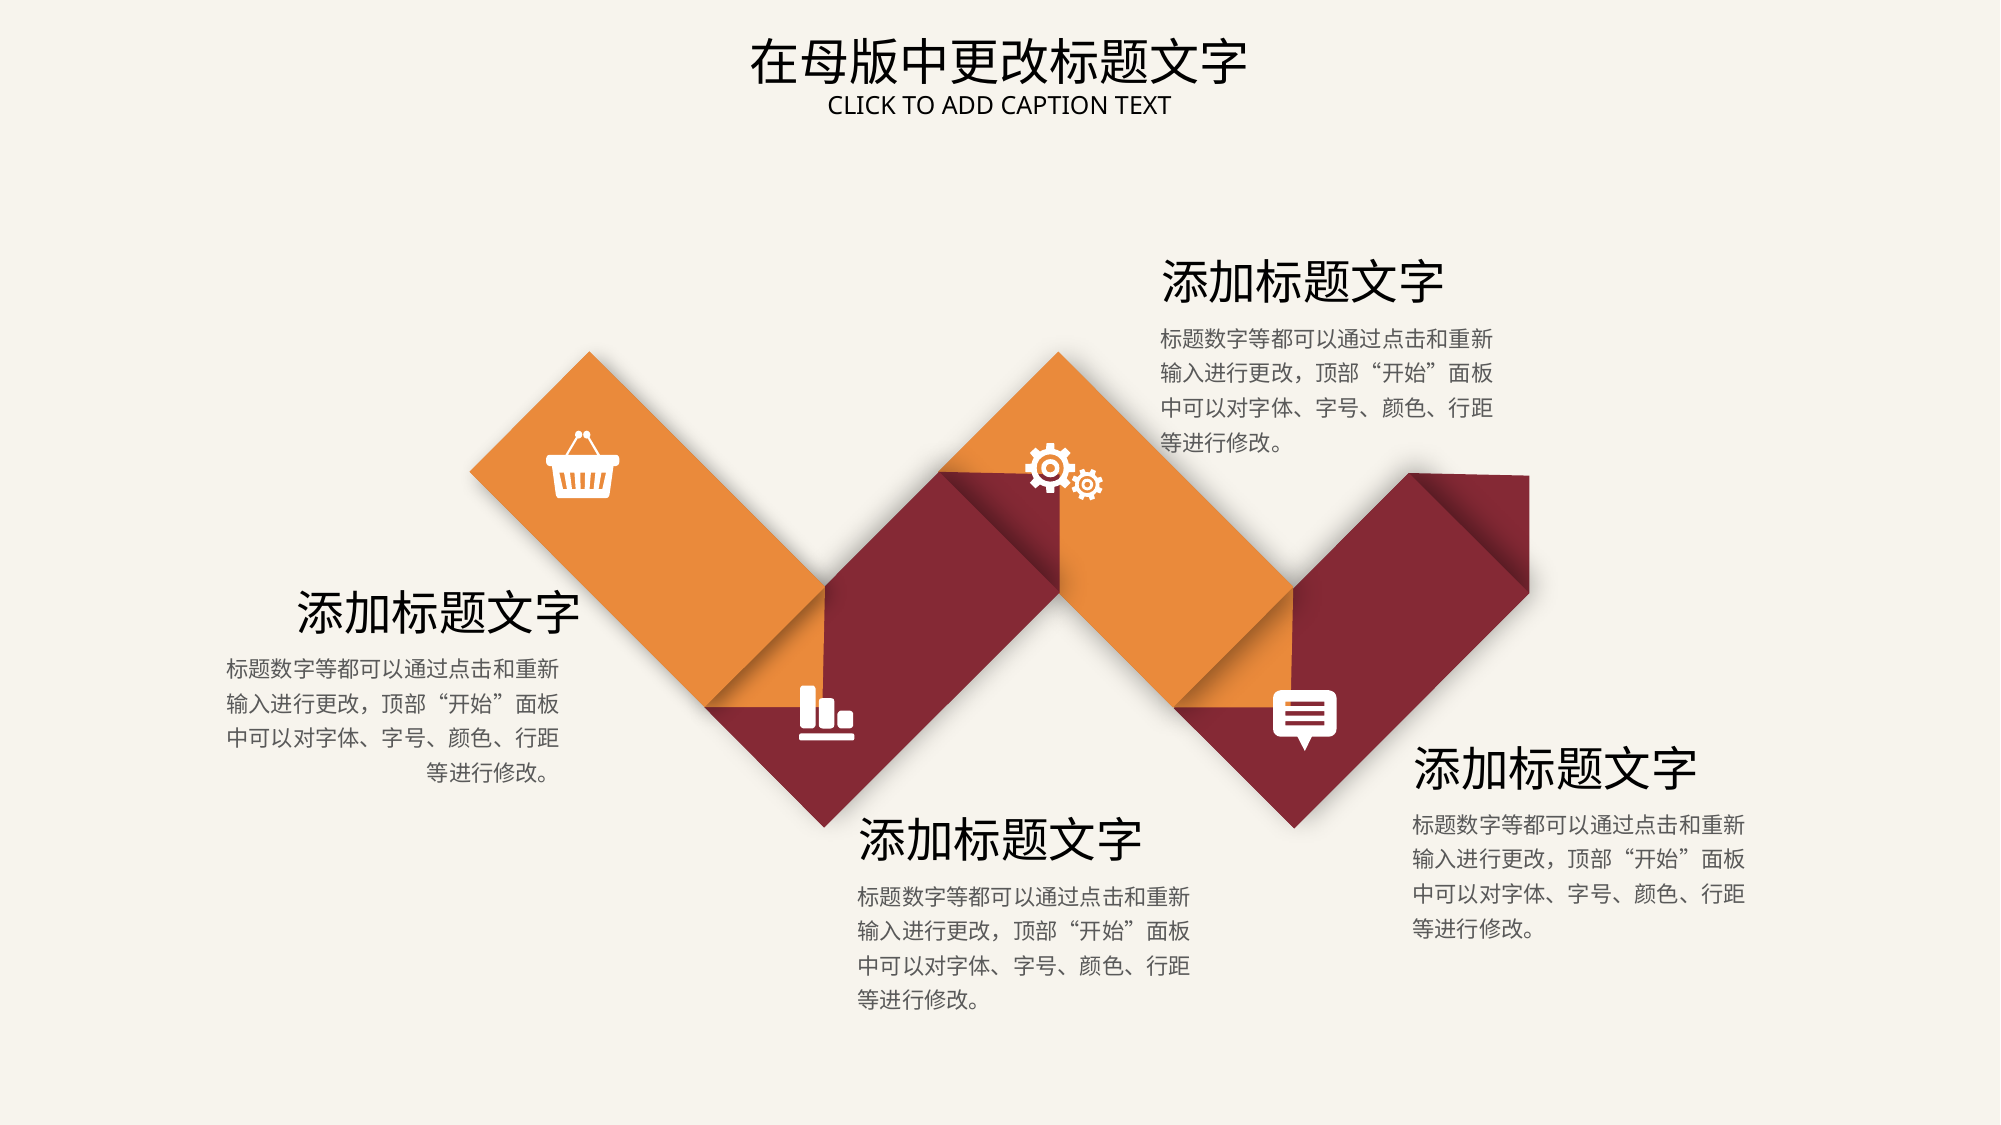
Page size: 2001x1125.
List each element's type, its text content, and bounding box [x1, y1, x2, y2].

text_box 标题数字等都可以通过点击和重新输入进行更改，顶部“开始”面板中可以对字体、字号、颜色、行距等进行修改。 [192, 640, 575, 794]
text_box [704, 471, 1060, 828]
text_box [469, 351, 825, 708]
text_box 标题数字等都可以通过点击和重新输入进行更改，顶部“开始”面板中可以对字体、字号、颜色、行距等进行修改。 [1397, 795, 1781, 949]
text_box 添加标题文字 [1530, 714, 1714, 803]
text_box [1025, 442, 1103, 501]
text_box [799, 685, 855, 741]
text_box 标题数字等都可以通过点击和重新输入进行更改，顶部“开始”面板中可以对字体、字号、颜色、行距等进行修改。 [843, 867, 1226, 1021]
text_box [1173, 472, 1530, 829]
text_box 添加标题文字 [282, 558, 469, 648]
text_box 标题数字等都可以通过点击和重新输入进行更改，顶部“开始”面板中可以对字体、字号、颜色、行距等进行修改。 [1145, 309, 1528, 463]
text_box 添加标题文字 [1146, 228, 1462, 317]
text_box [938, 351, 1294, 708]
text_box 添加标题文字 [844, 785, 1159, 875]
